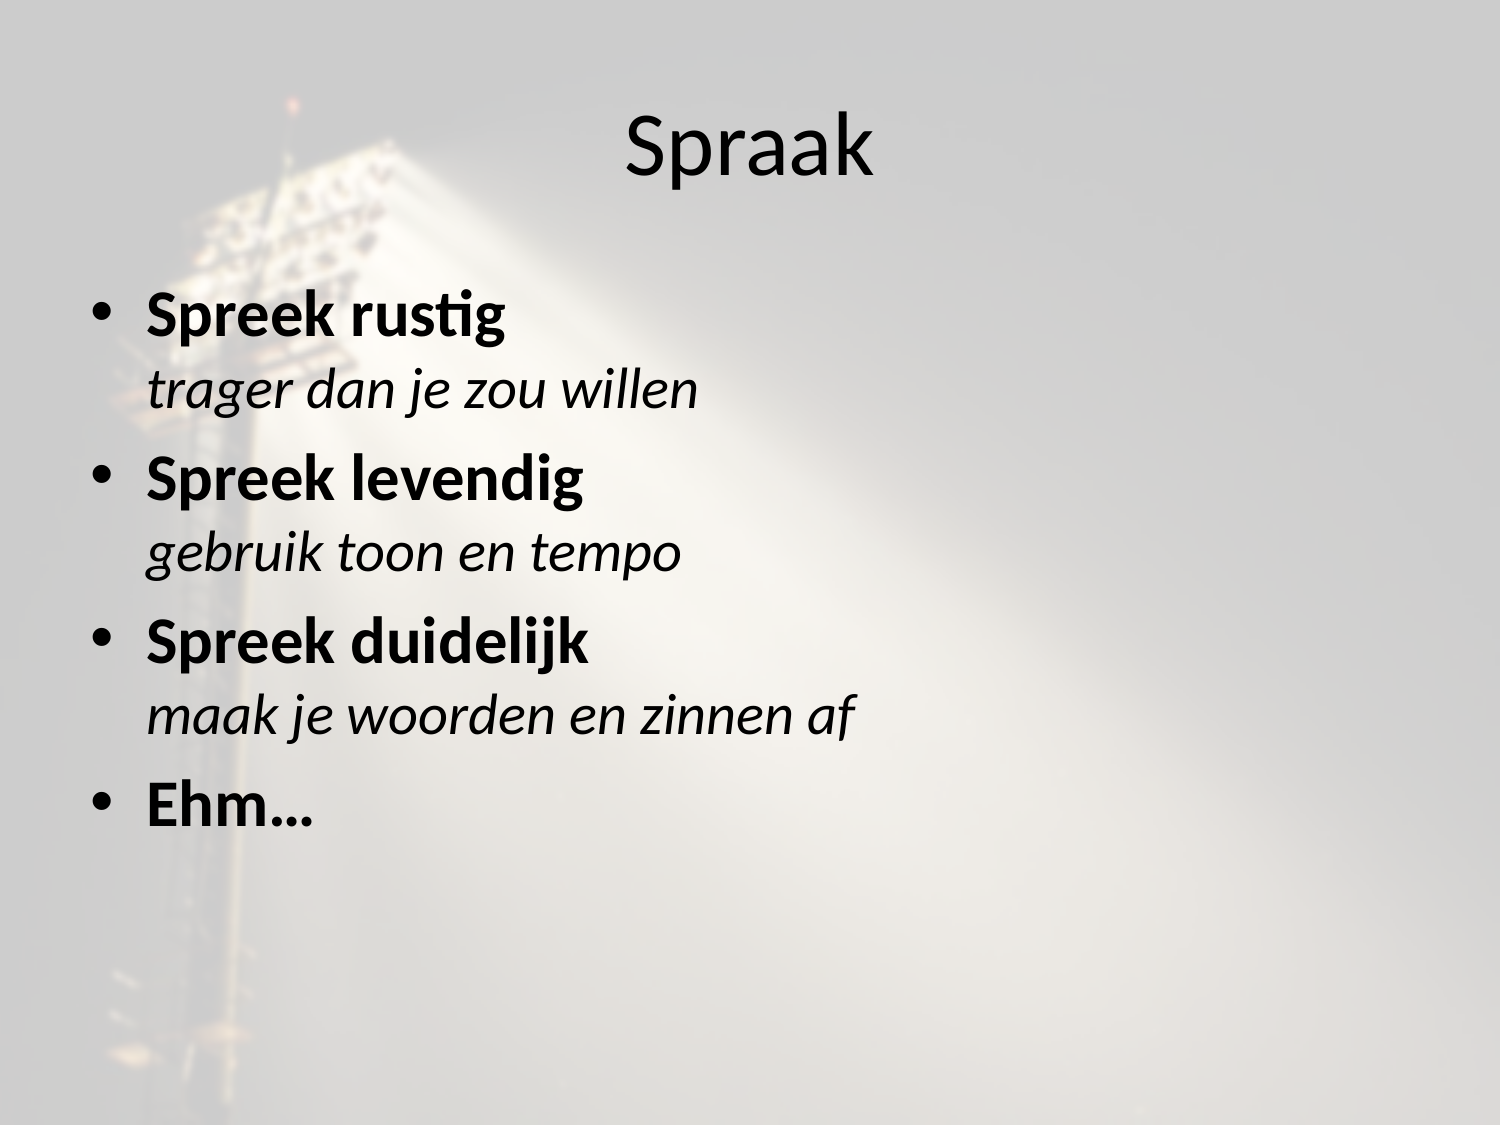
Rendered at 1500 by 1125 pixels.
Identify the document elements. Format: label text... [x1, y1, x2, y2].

title Spraak [75, 45, 1425, 233]
list Spreek rustig trager dan je zou willen Spreek levendig gebruik toon en tempo Spreek duidelijk maak je woorden en zinnen af Ehm… [75, 262, 1425, 1005]
